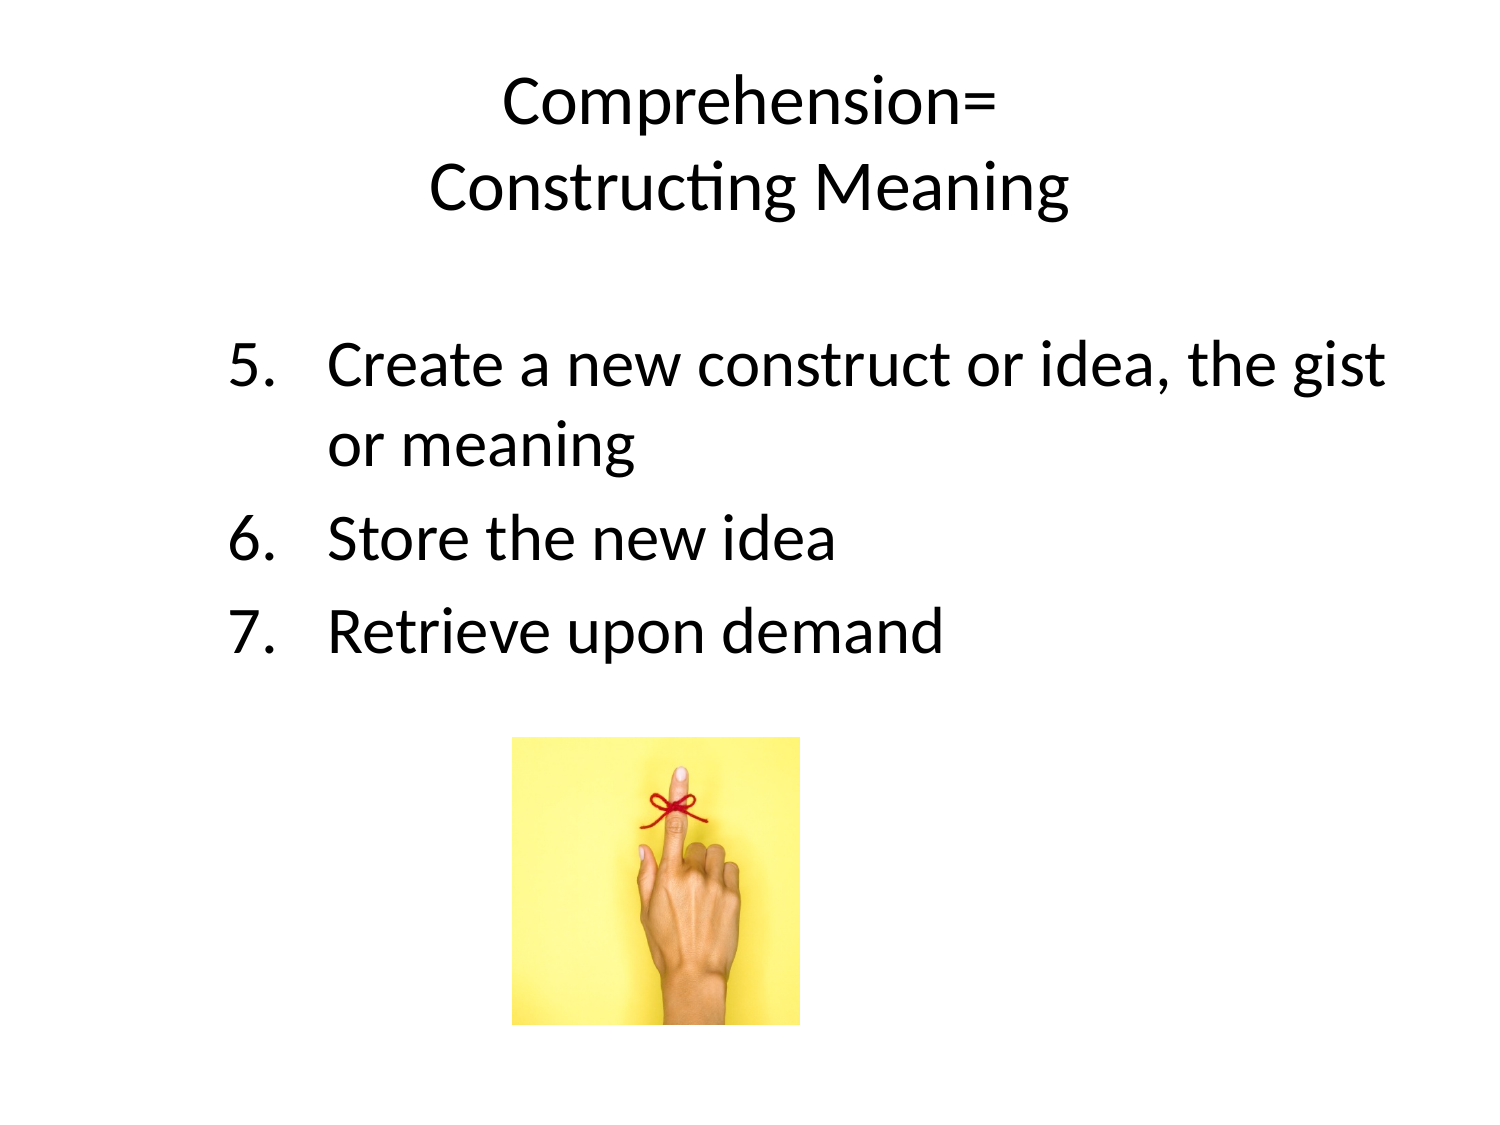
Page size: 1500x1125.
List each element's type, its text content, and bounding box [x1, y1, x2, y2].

list Create a new construct or idea, the gist or meaning Store the new idea Retrieve upon demand [212, 312, 1425, 1005]
title Comprehension= Constructing Meaning [75, 45, 1425, 233]
picture [512, 737, 801, 1026]
